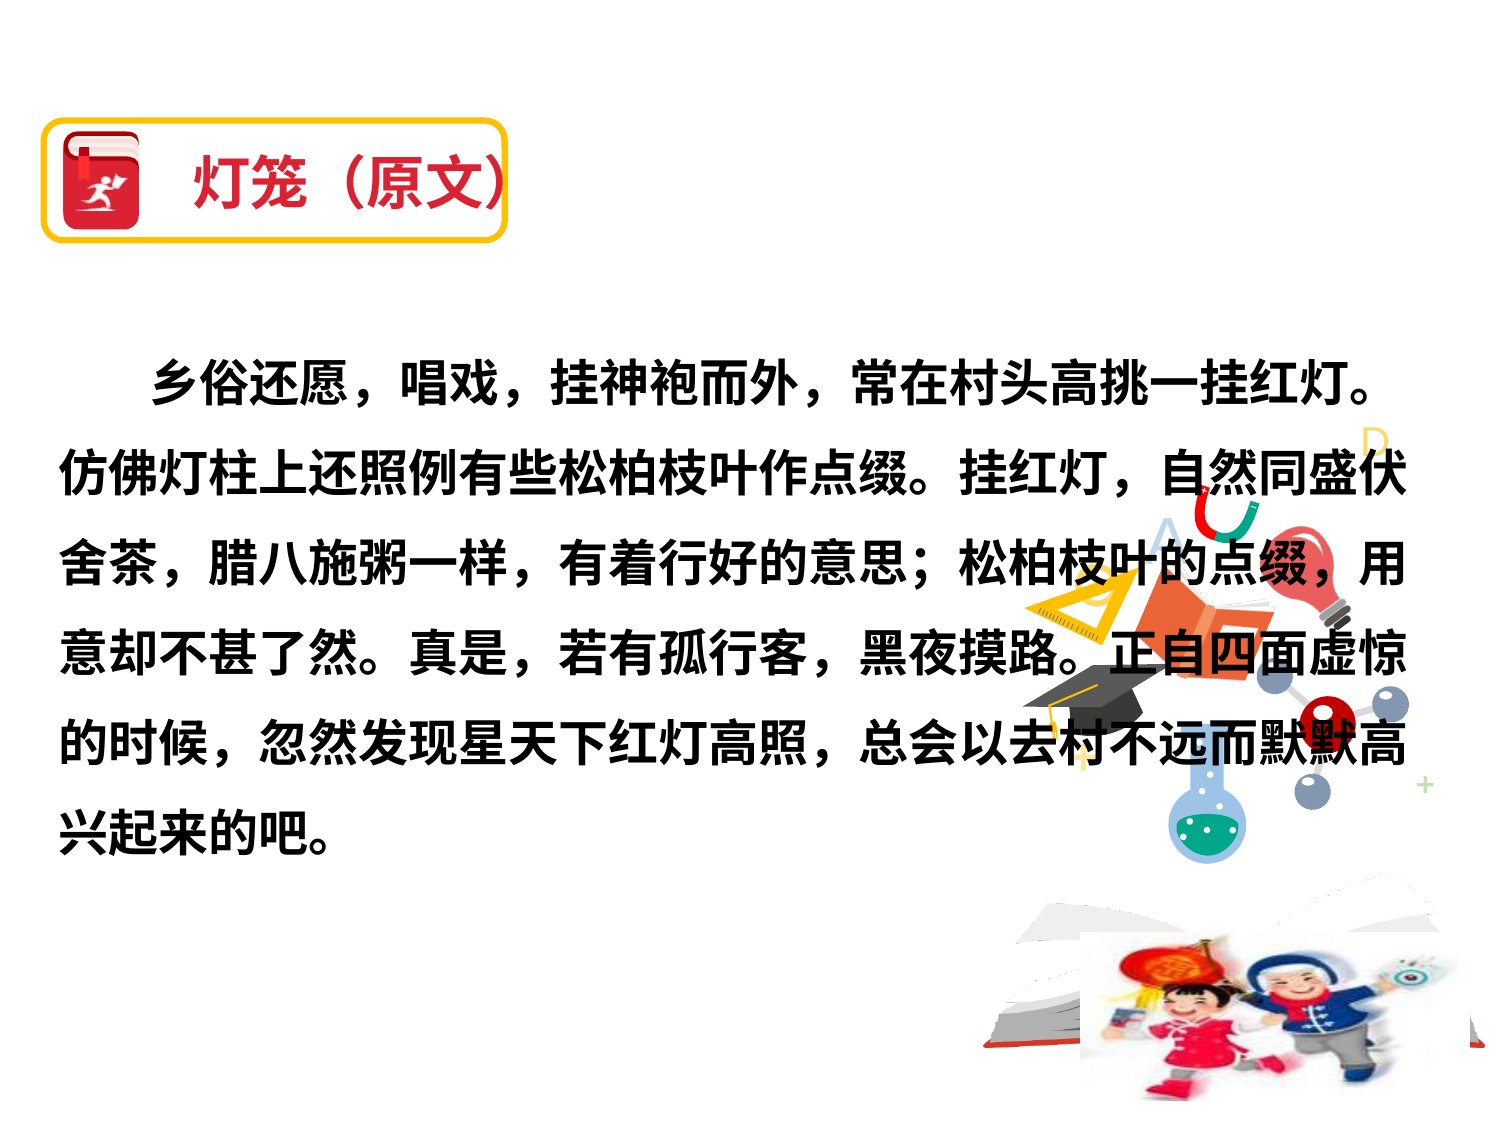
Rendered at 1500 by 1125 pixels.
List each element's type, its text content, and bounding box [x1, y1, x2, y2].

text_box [43, 120, 557, 241]
text_box 乡俗还愿，唱戏，挂神袍而外，常在村头高挑一挂红灯。仿佛灯柱上还照例有些松柏枝叶作点缀。挂红灯，自然同盛伏舍茶，腊八施粥一样，有着行好的意思；松柏枝叶的点缀，用意却不甚了然。真是，若有孤行客，黑夜摸路。正自四面虚惊的时候，忽然发现星天下红灯高照，总会以去村不远而默默高兴起来的吧。 [43, 224, 1435, 870]
picture [983, 871, 1485, 1101]
